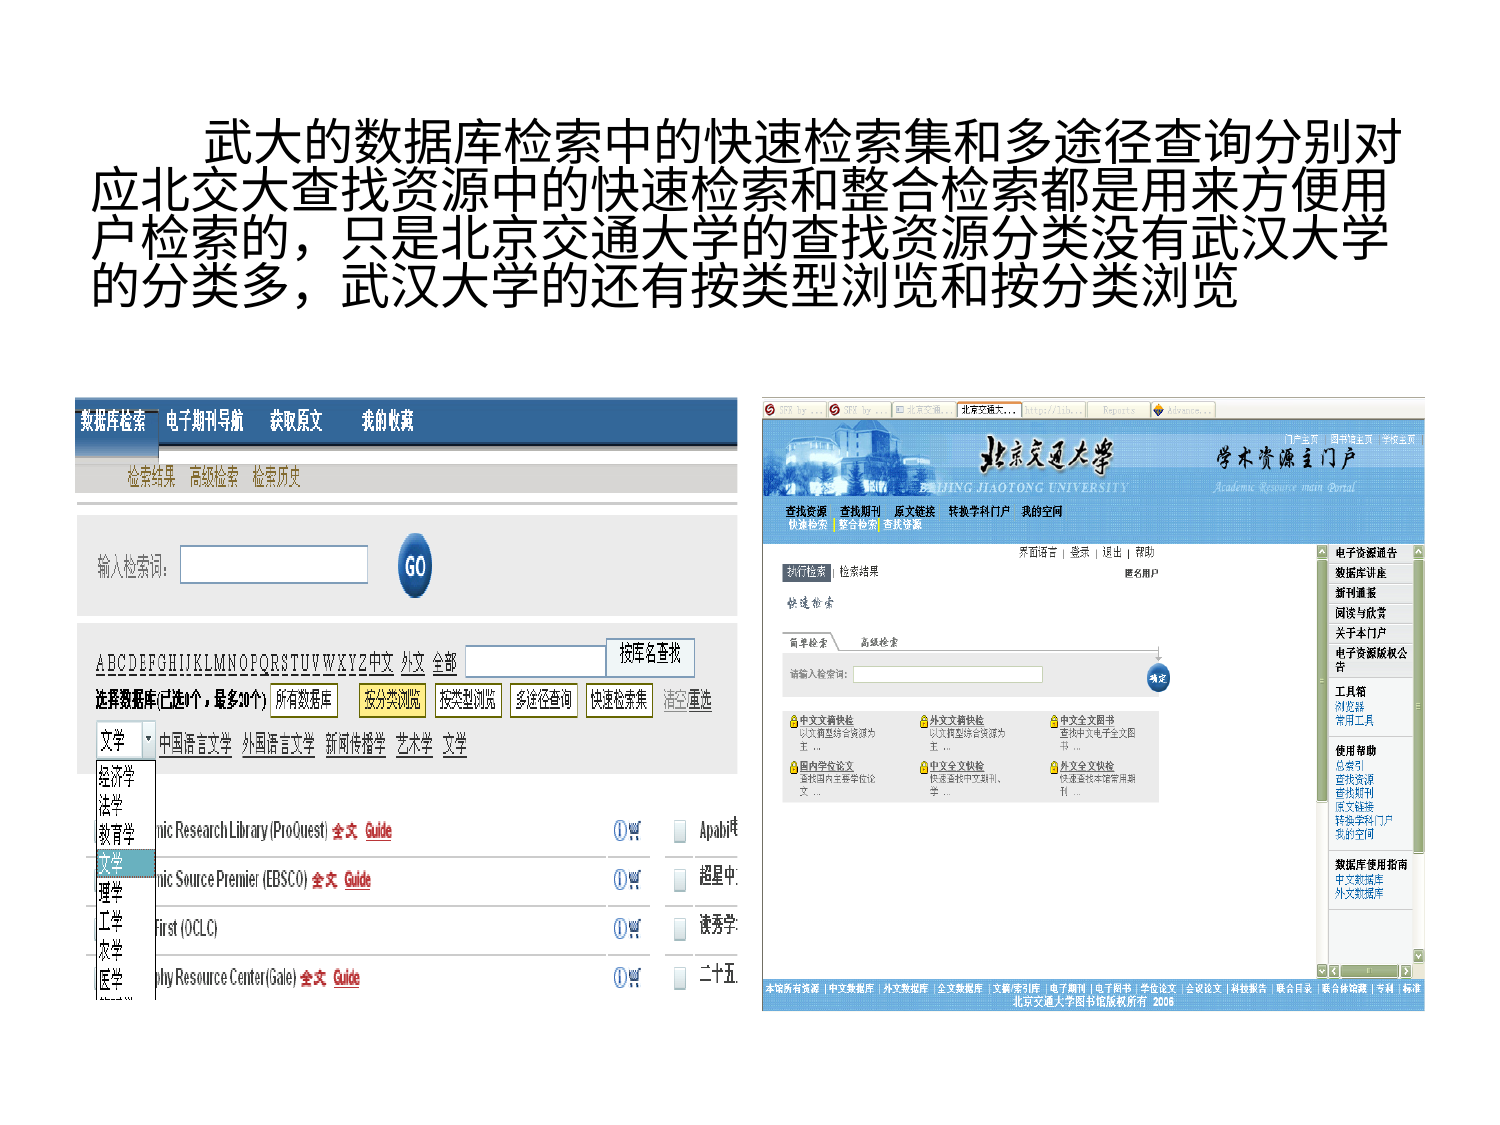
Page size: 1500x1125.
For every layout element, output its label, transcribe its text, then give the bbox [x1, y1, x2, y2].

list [762, 396, 1426, 1012]
title 武大的数据库检索中的快速检索集和多途径查询分别对应北交大查找资源中的快速检索和整合检索都是用来方便用户检索的，只是北京交通大学的查找资源分类没有武汉大学的分类多，武汉大学的还有按类型浏览和按分类浏览 [75, 101, 1425, 386]
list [74, 396, 738, 1000]
